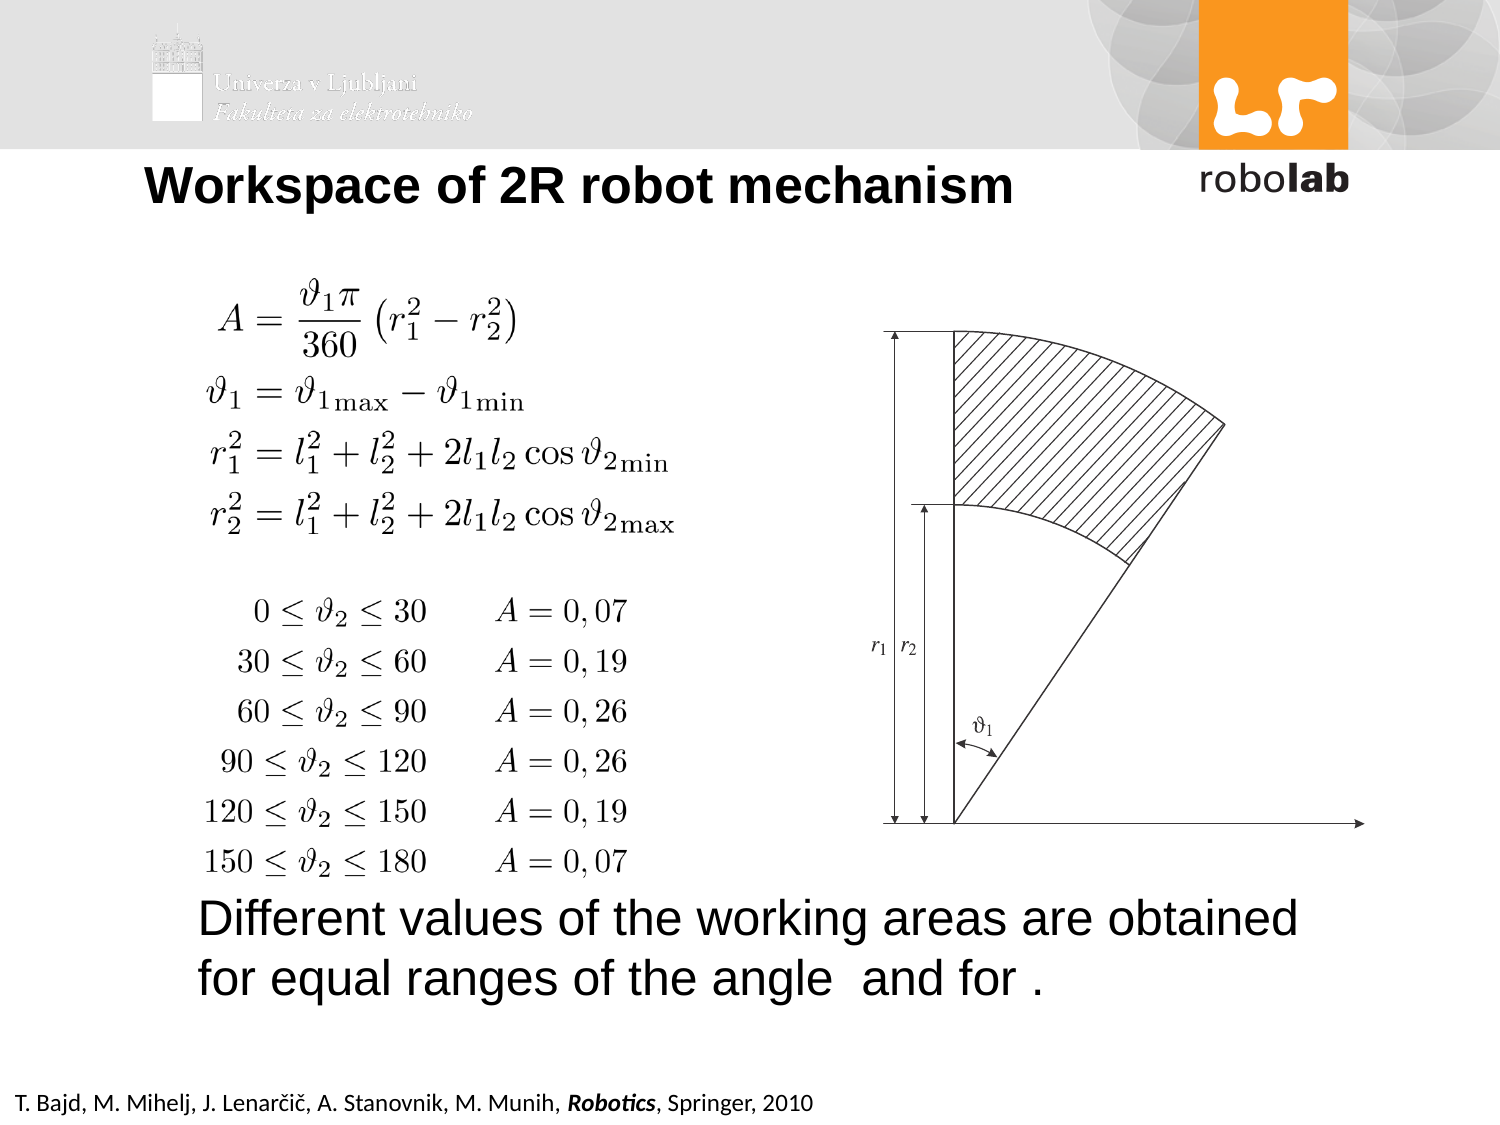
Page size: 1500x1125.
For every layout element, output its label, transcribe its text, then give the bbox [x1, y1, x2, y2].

title Workspace of 2R robot mechanism [129, 94, 1311, 272]
picture [998, 0, 1500, 196]
picture [832, 314, 1405, 847]
picture [206, 597, 627, 878]
picture [206, 278, 674, 534]
picture [152, 23, 472, 94]
